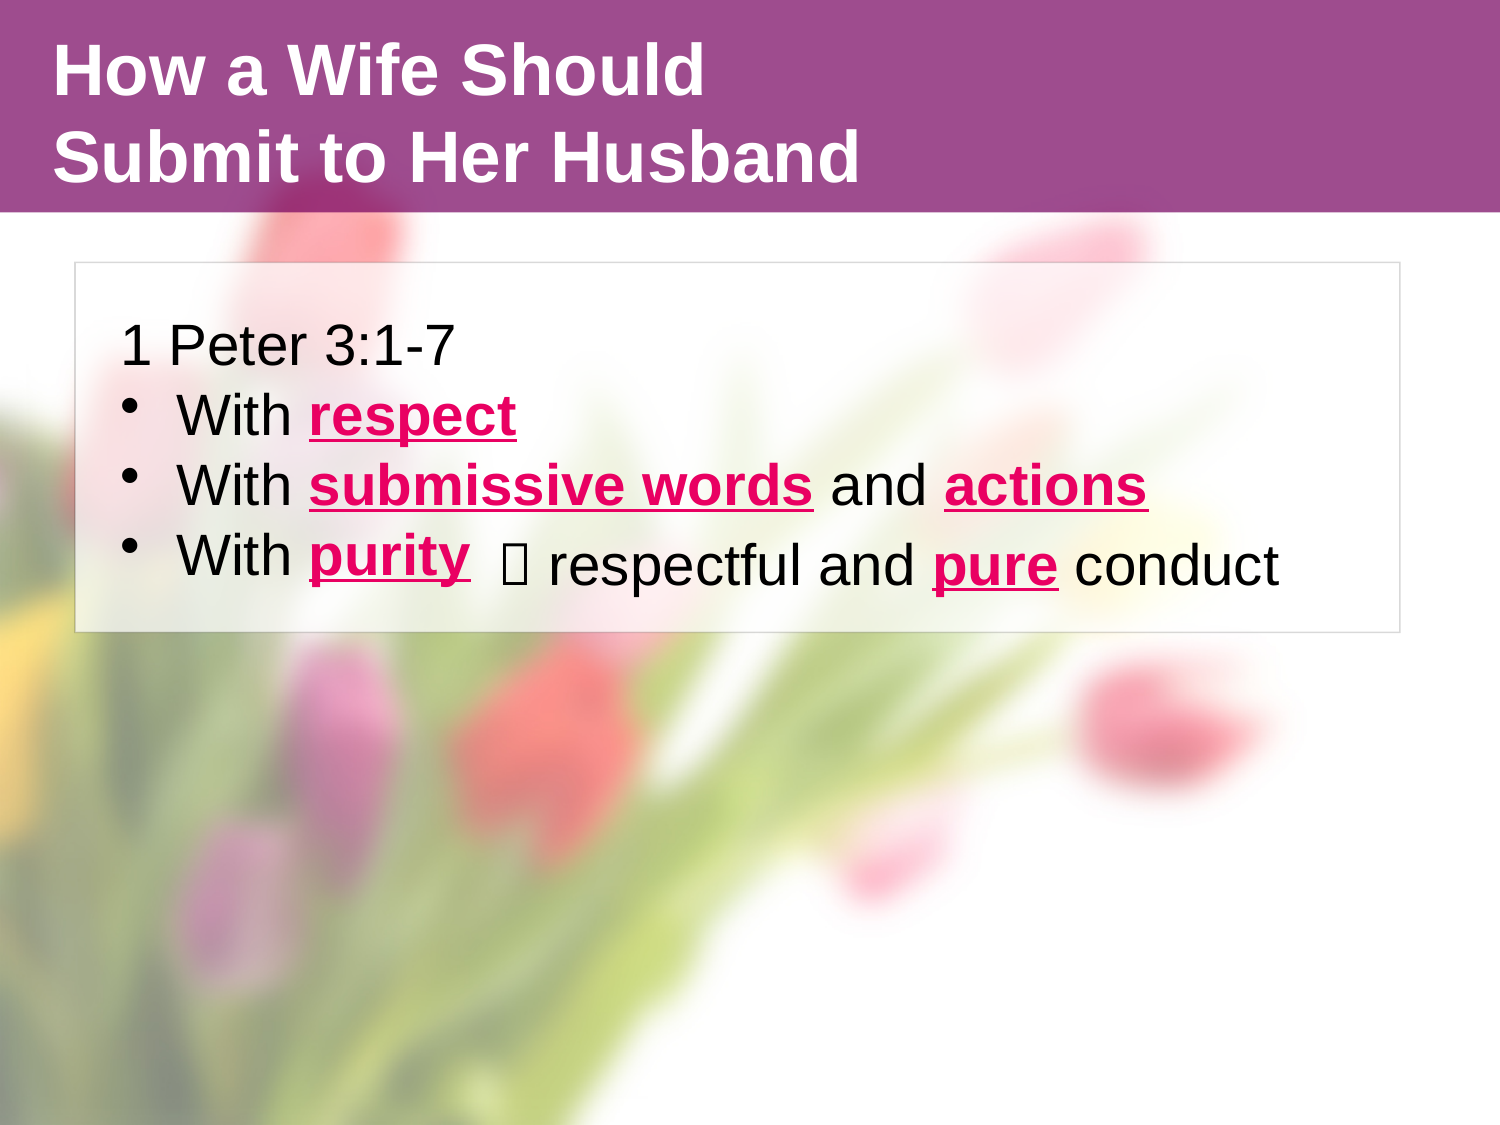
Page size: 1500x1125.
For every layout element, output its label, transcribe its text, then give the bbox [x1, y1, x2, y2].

text_box 1 Peter 3:1-7 With respect With submissive words and actions With purity [75, 262, 1400, 633]
picture [0, 213, 1500, 1125]
text_box  respectful and pure conduct [483, 519, 1350, 604]
text_box How a Wife Should Submit to Her Husband [0, 0, 1500, 213]
